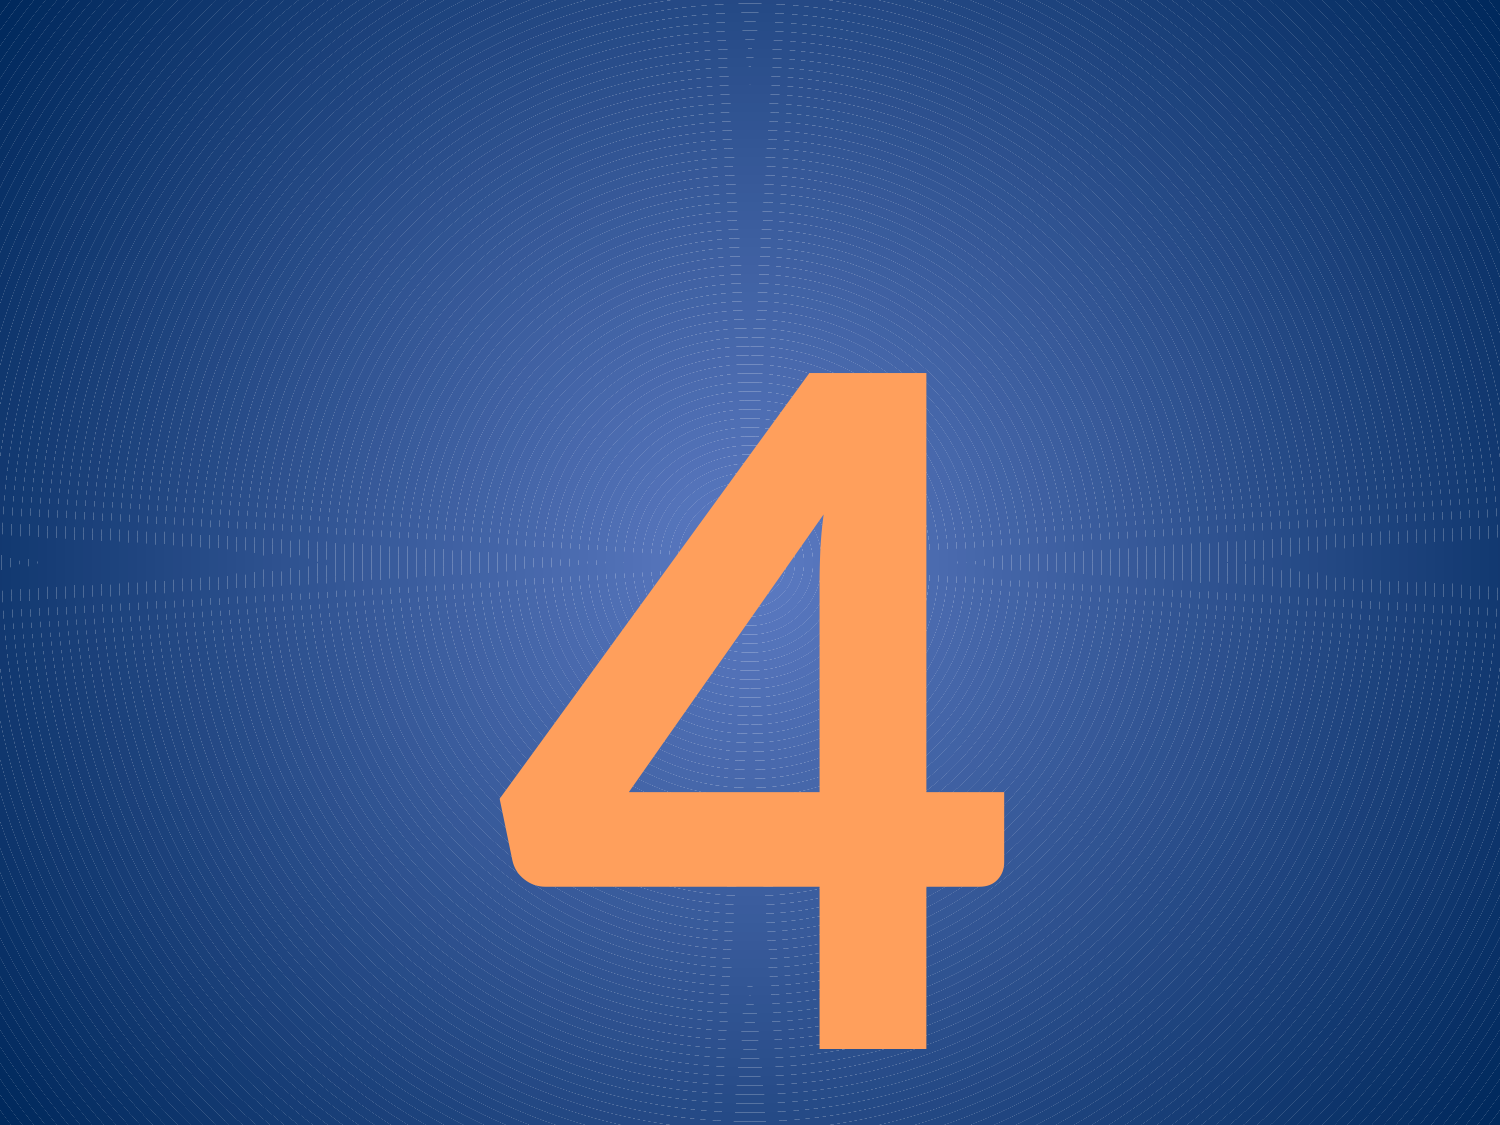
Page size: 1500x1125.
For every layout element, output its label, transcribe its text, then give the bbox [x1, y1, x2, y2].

text_box 4 [477, 0, 1036, 1125]
